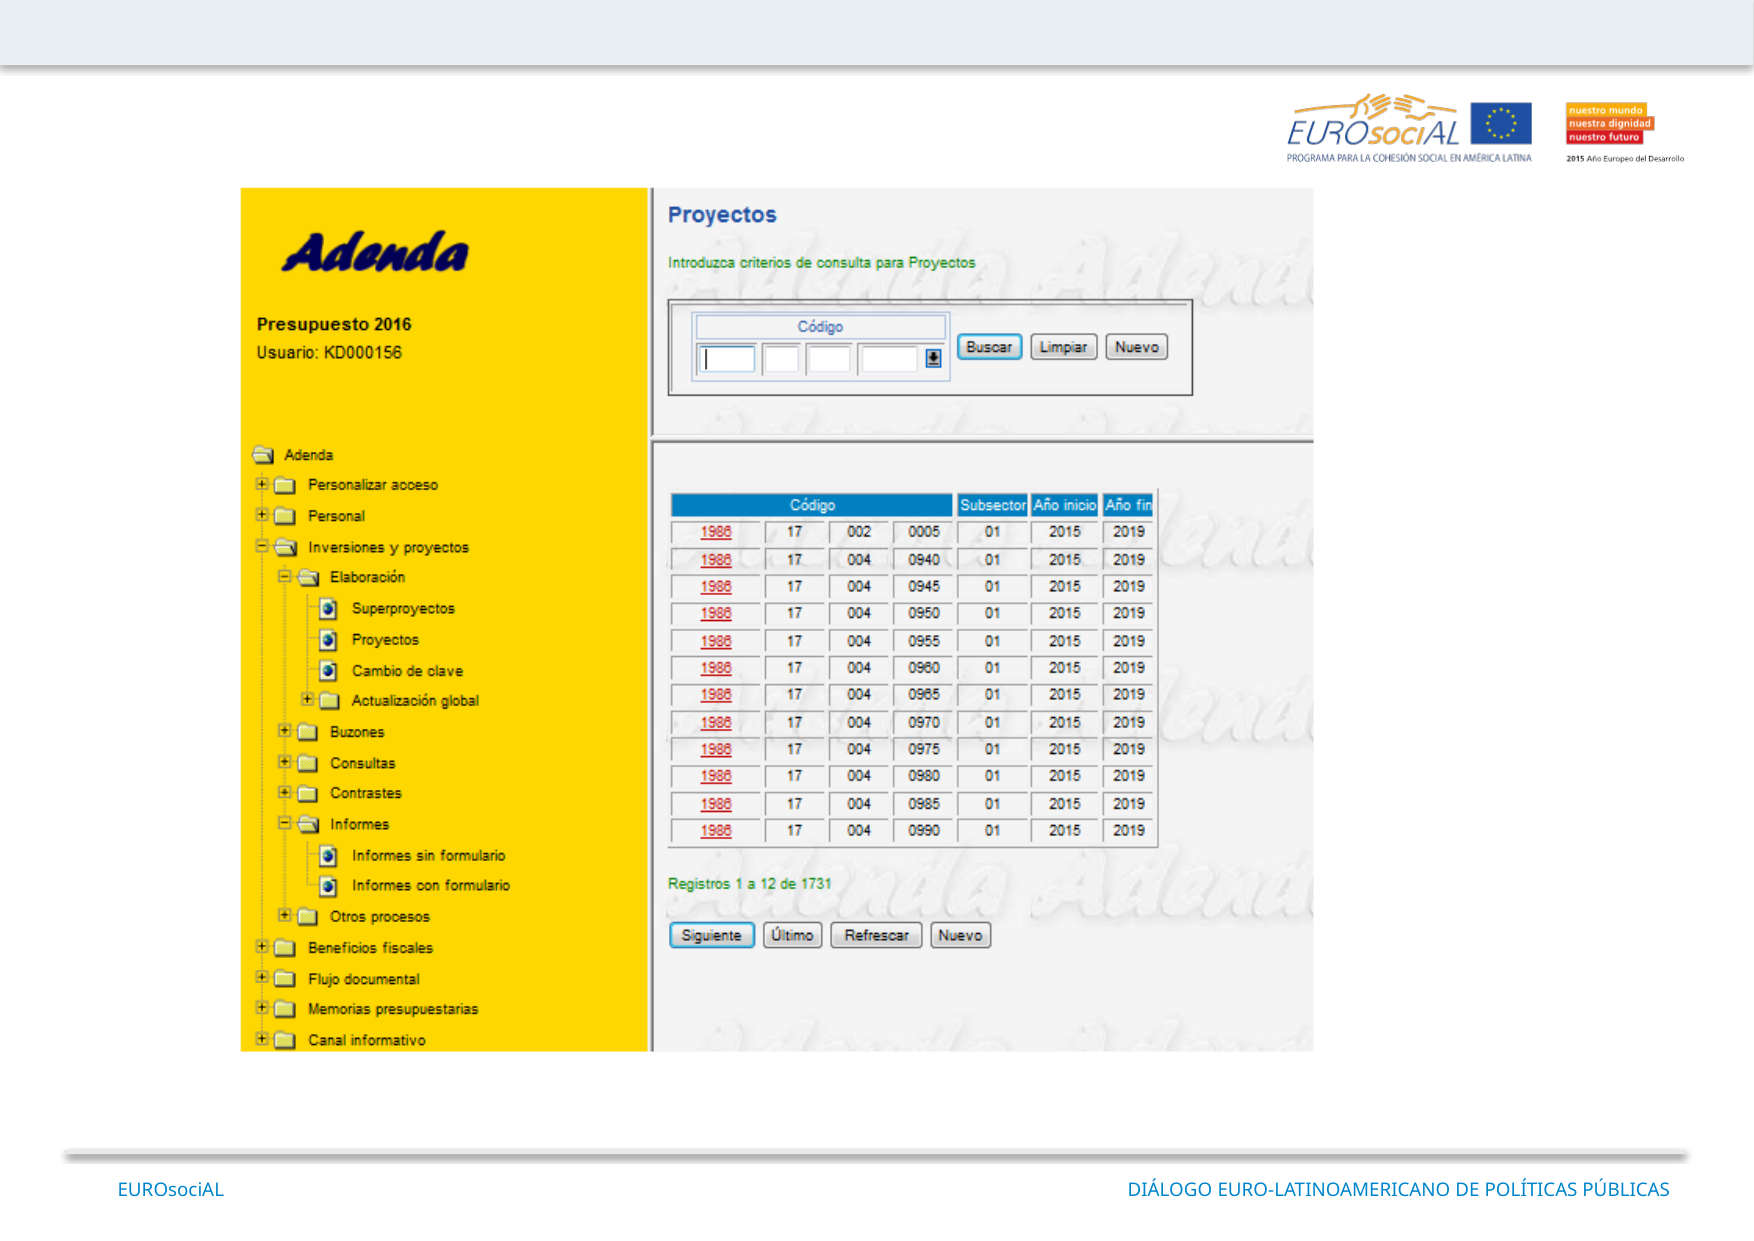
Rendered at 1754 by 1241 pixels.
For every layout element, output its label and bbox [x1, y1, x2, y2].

picture [1278, 88, 1692, 173]
picture [238, 185, 1318, 1055]
